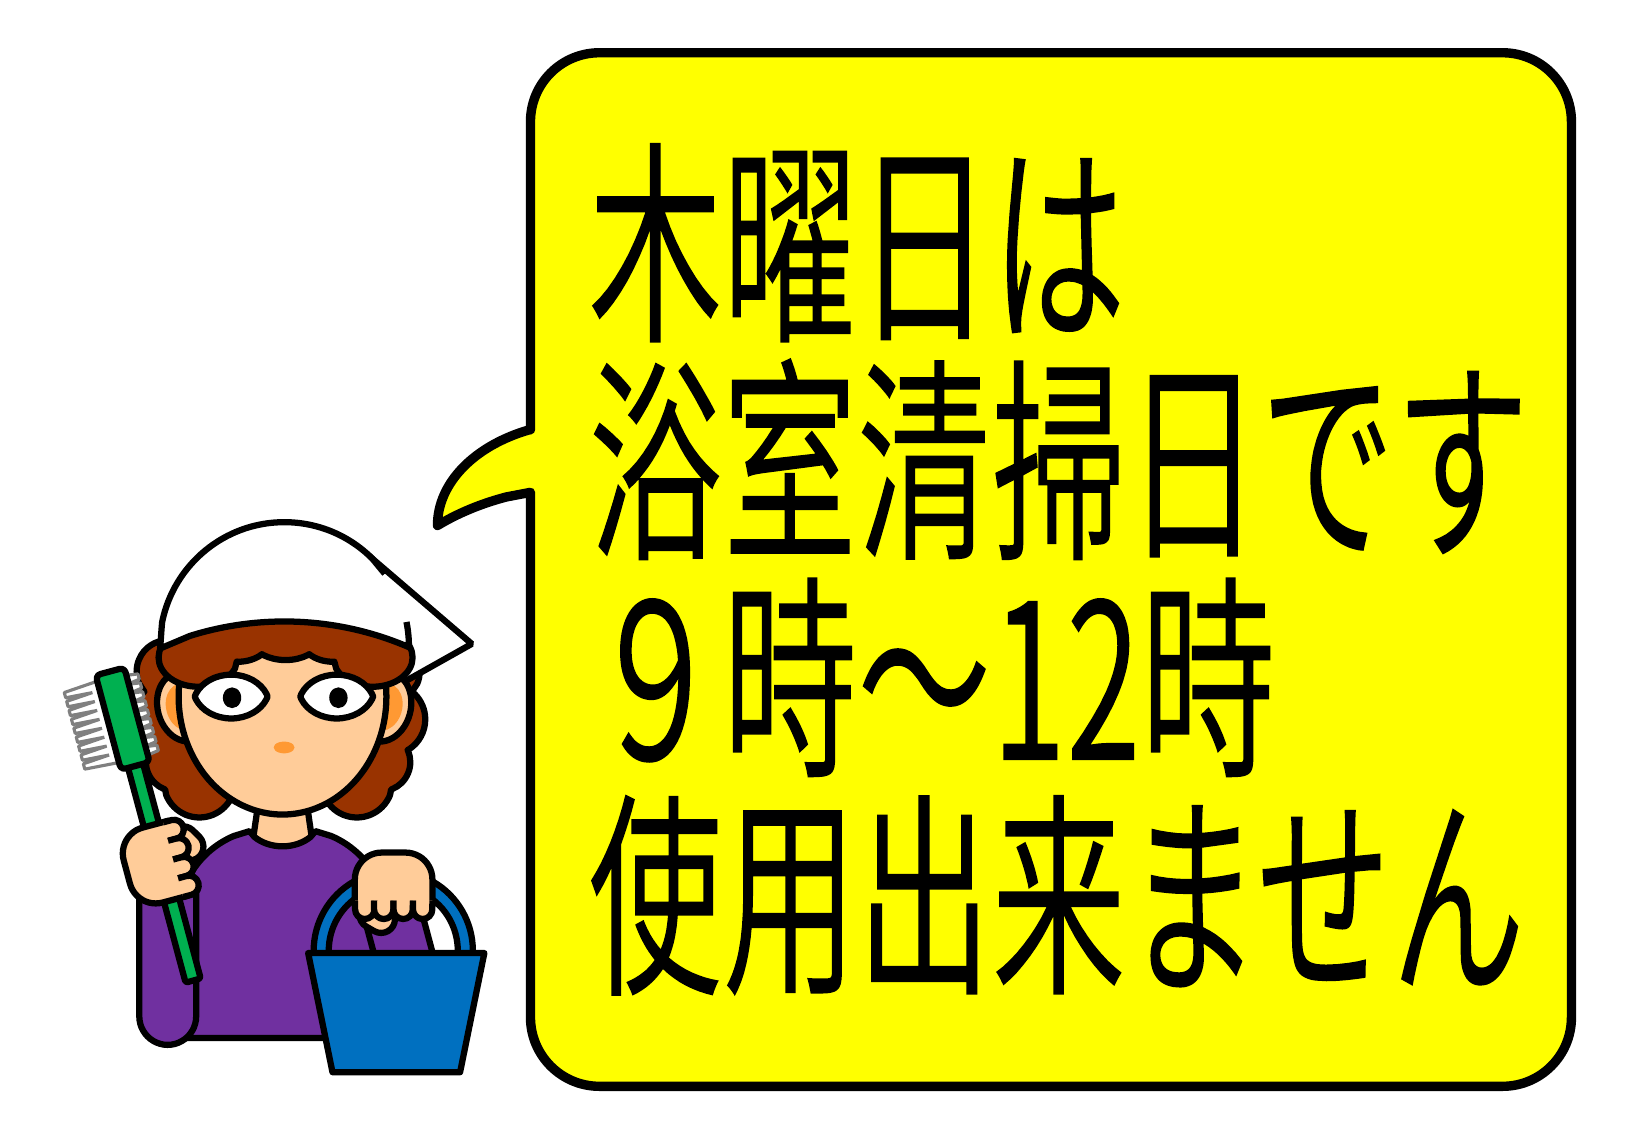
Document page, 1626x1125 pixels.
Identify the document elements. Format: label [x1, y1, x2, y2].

text_box [73, 521, 485, 1073]
text_box [437, 52, 1572, 1087]
